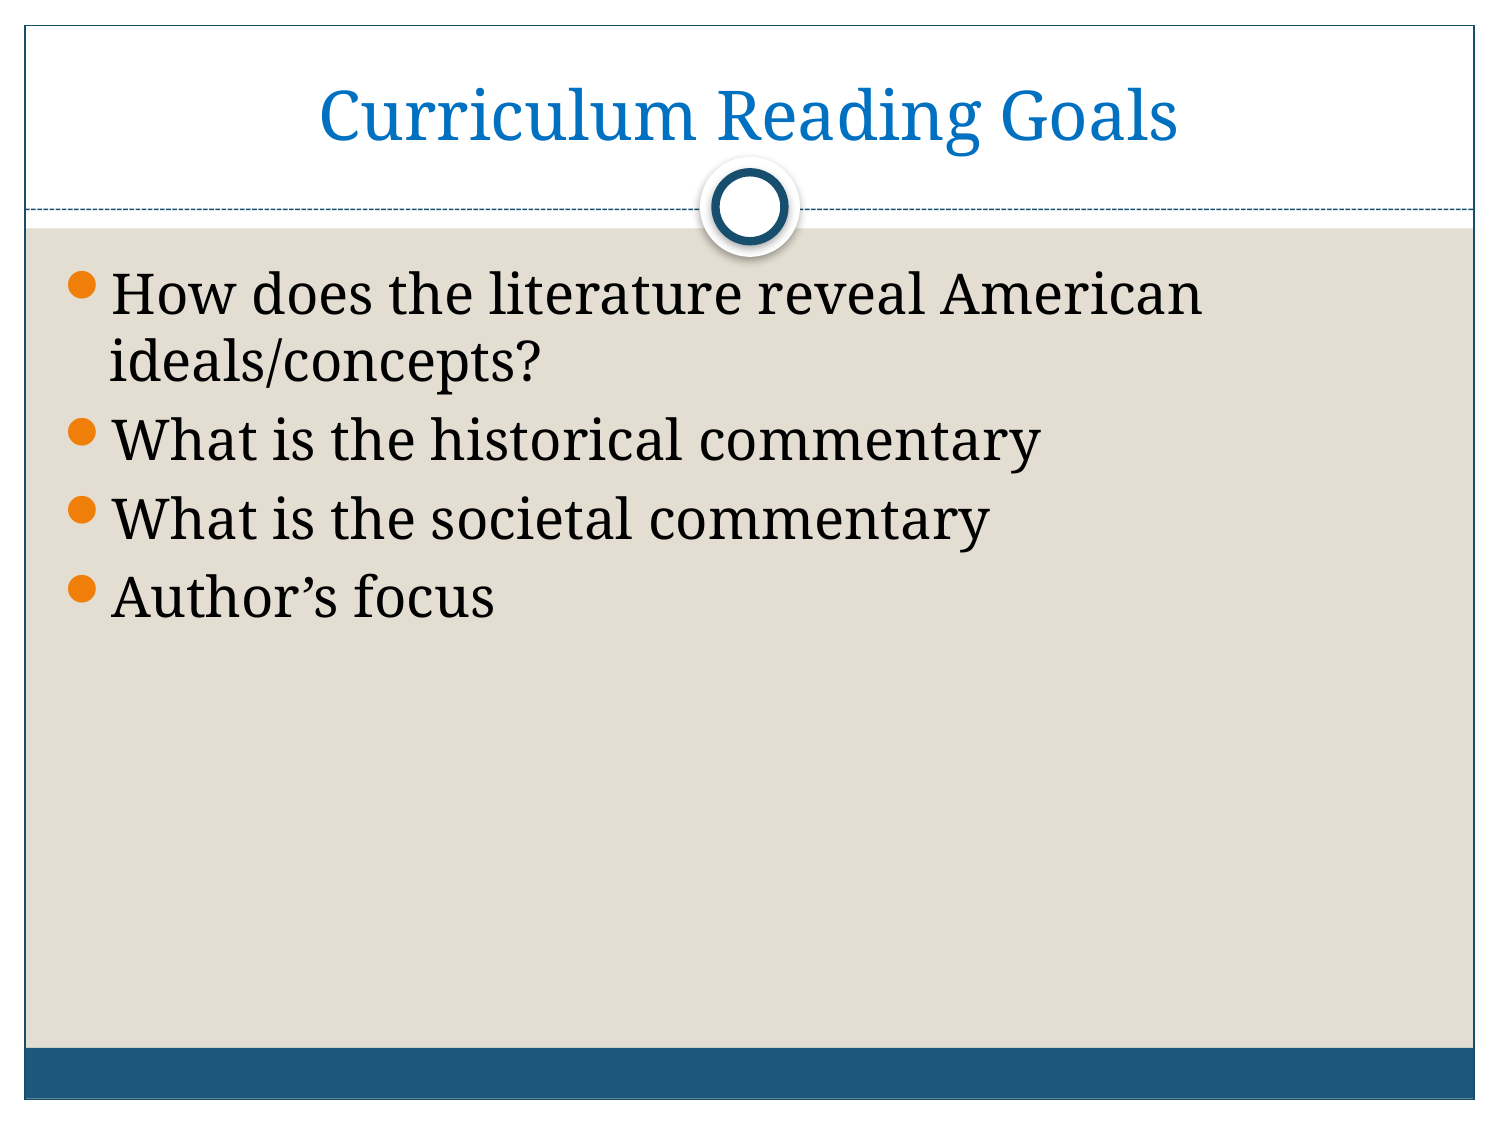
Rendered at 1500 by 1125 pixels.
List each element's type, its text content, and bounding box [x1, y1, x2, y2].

list How does the literature reveal American ideals/concepts? What is the historical commentary What is the societal commentary Author’s focus [49, 250, 1445, 1001]
title Curriculum Reading Goals [49, 37, 1450, 162]
